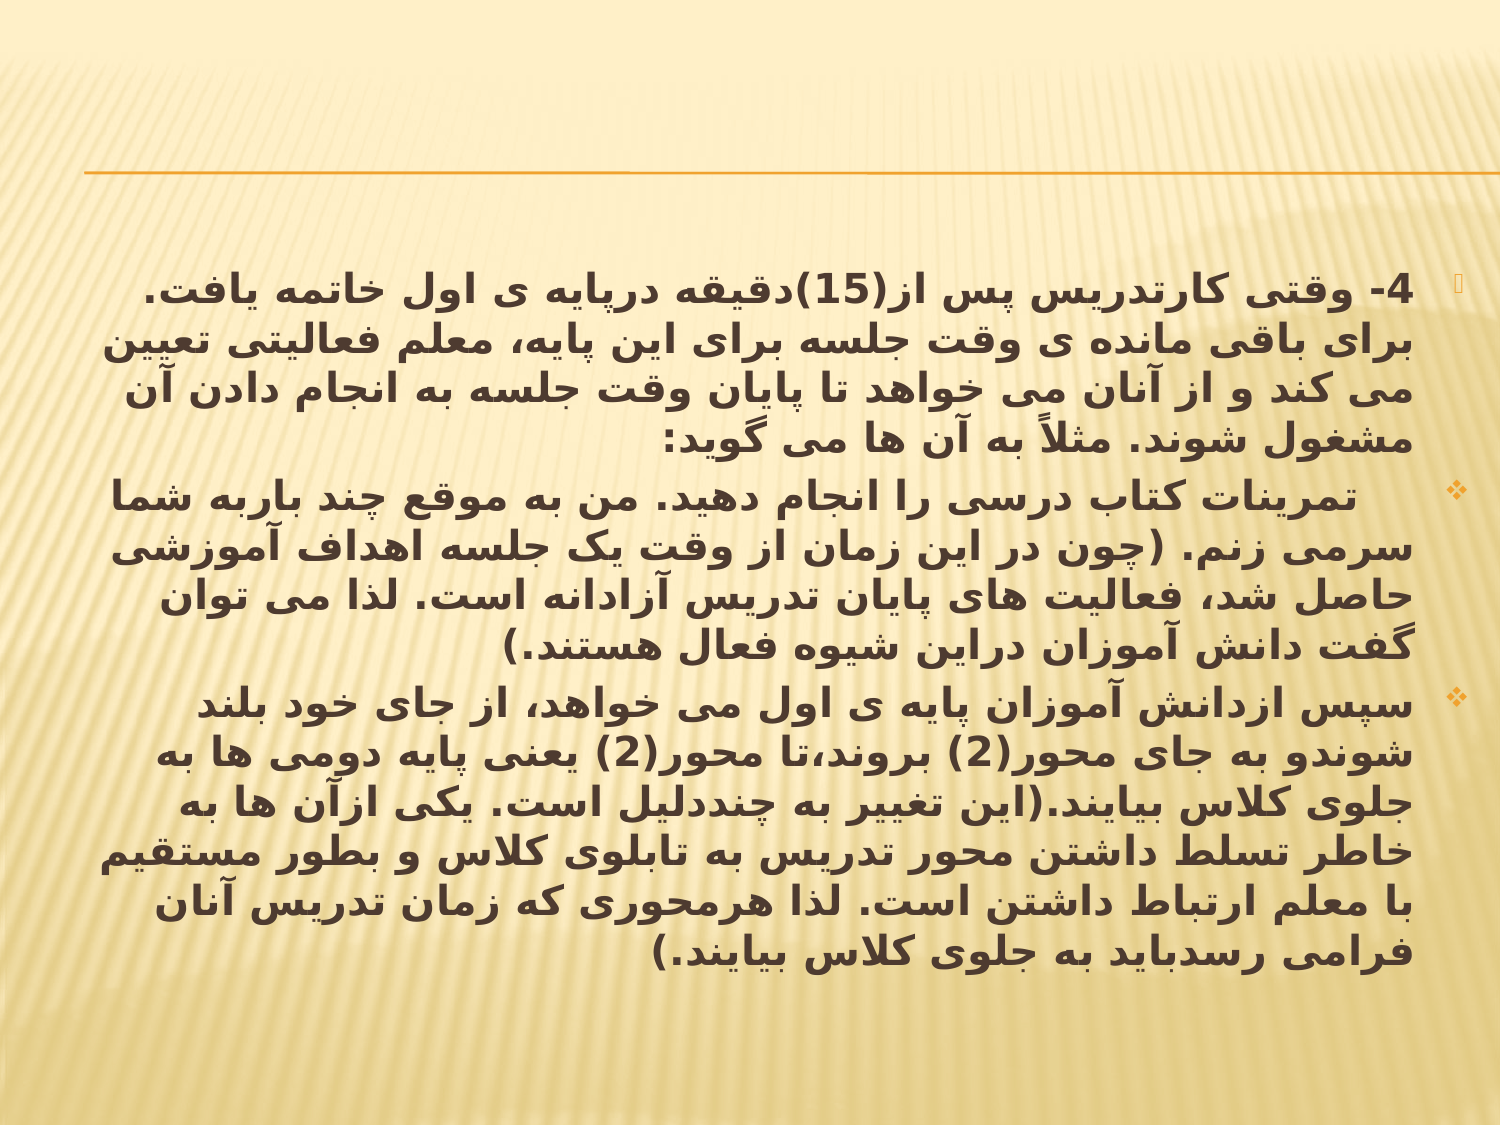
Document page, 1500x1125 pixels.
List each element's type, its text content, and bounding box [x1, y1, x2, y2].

list 4- وقتی کارتدریس پس از(15)دقیقه درپایه ی اول خاتمه یافت. برای باقی مانده ی وقت جلسه برای این پایه، معلم فعالیتی تعیین می کند و از آنان می خواهد تا پایان وقت جلسه به انجام دادن آن مشغول شوند. مثلاً به آن ها می گوید: تمرینات کتاب درسی را انجام دهید. من به موقع چند باربه شما سرمی زنم. (چون در این زمان از وقت یک جلسه اهداف آموزشی حاصل شد، فعالیت های پایان تدریس آزادانه است. لذا می توان گفت دانش آموزان دراین شیوه فعال هستند.) سپس ازدانش آموزان پایه ی اول می خواهد، از جای خود بلند شوندو به جای محور(2) بروند،تا محور(2) یعنی پایه دومی ها به جلوی کلاس بیایند.(این تغییر به چنددلیل است. یکی ازآن ها به خاطر تسلط داشتن محور تدریس به تابلوی کلاس و بطور مستقیم با معلم ارتباط داشتن است. لذا هرمحوری که زمان تدریس آنان فرامی رسدباید به جلوی کلاس بیایند.) [50, 254, 1475, 998]
